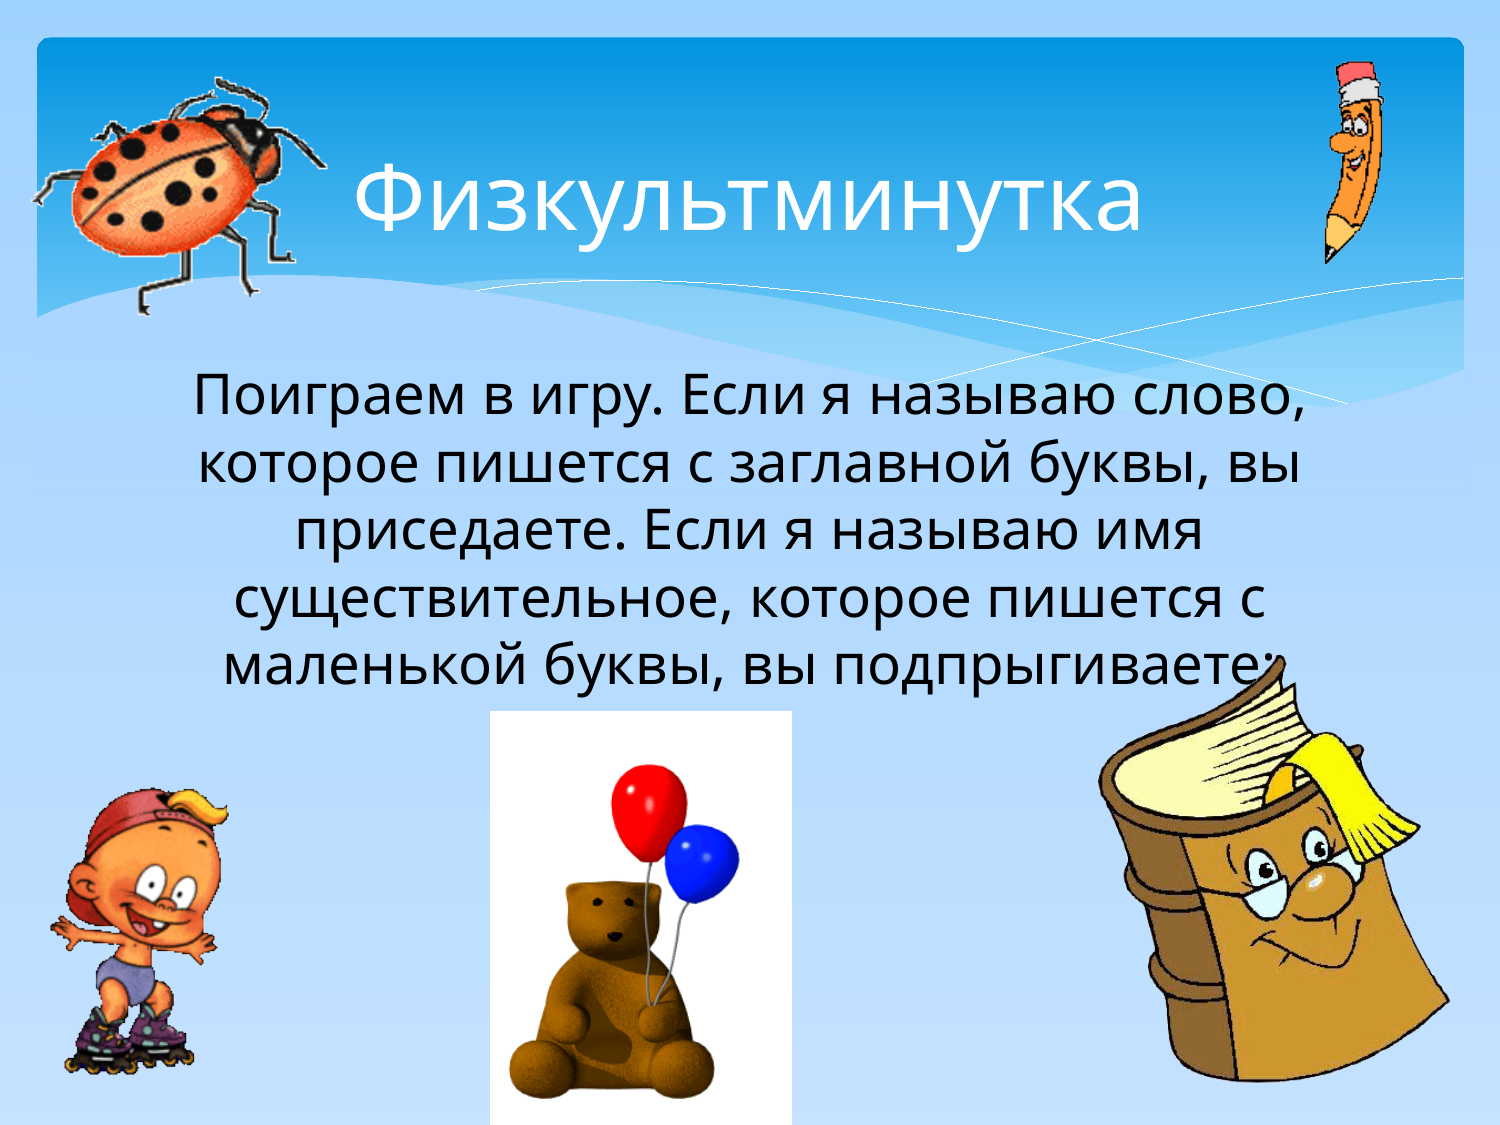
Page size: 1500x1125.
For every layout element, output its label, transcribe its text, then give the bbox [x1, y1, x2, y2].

picture [41, 774, 248, 1084]
picture [1234, 30, 1469, 266]
picture [1087, 645, 1461, 1095]
title Физкультминутка Поиграем в игру. Если я называю слово, которое пишется с заглавной буквы, вы приседаете. Если я называю имя существительное, которое пишется с маленькой буквы, вы подпрыгиваете: [75, 55, 1425, 846]
picture [489, 710, 792, 1125]
picture [25, 66, 345, 317]
